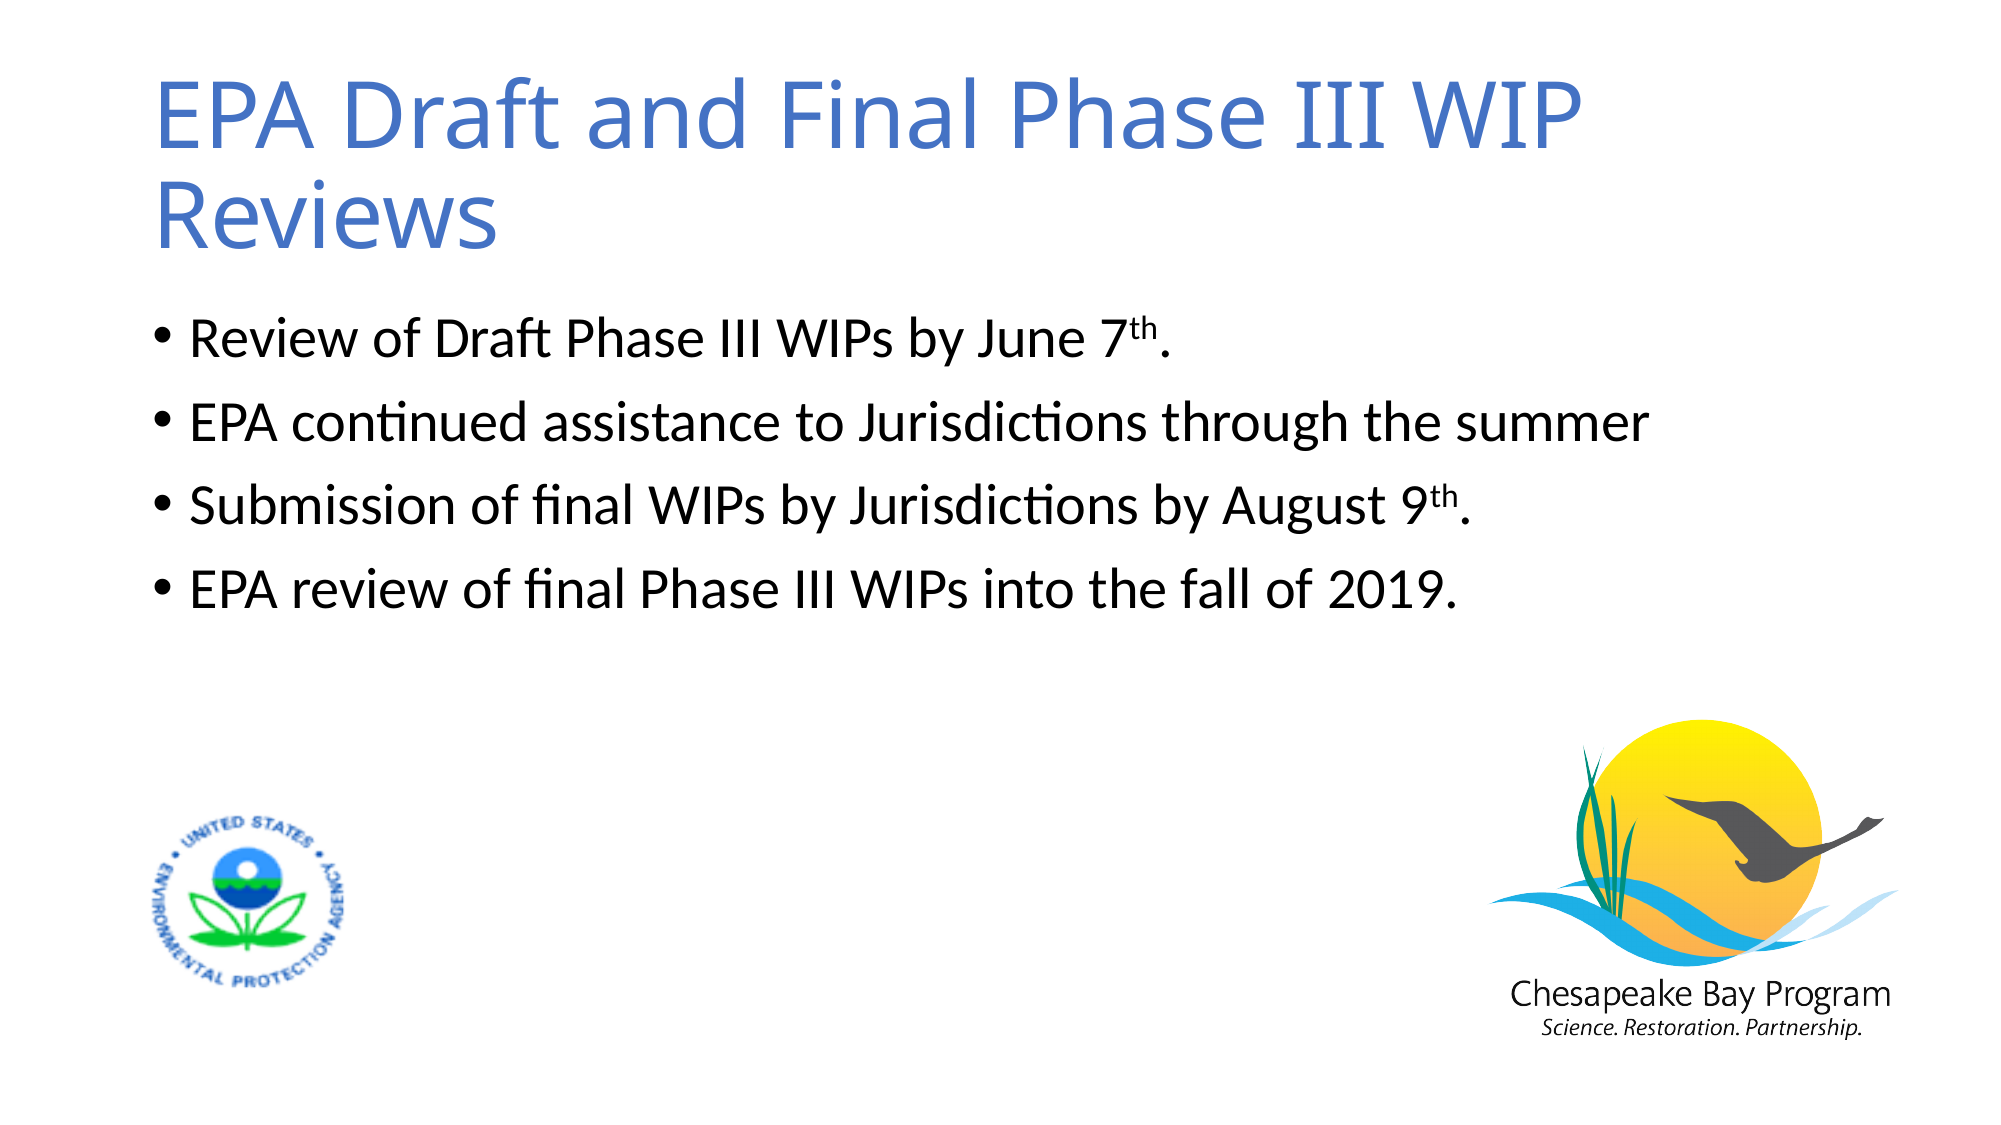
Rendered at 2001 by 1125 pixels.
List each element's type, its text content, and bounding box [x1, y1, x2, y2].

list Review of Draft Phase III WIPs by June 7th. EPA continued assistance to Jurisdictions through the summer Submission of final WIPs by Jurisdictions by August 9th. EPA review of final Phase III WIPs into the fall of 2019. [137, 299, 1863, 714]
picture [1487, 717, 1899, 1040]
title EPA Draft and Final Phase III WIP Reviews [137, 59, 1863, 278]
picture [147, 809, 353, 996]
